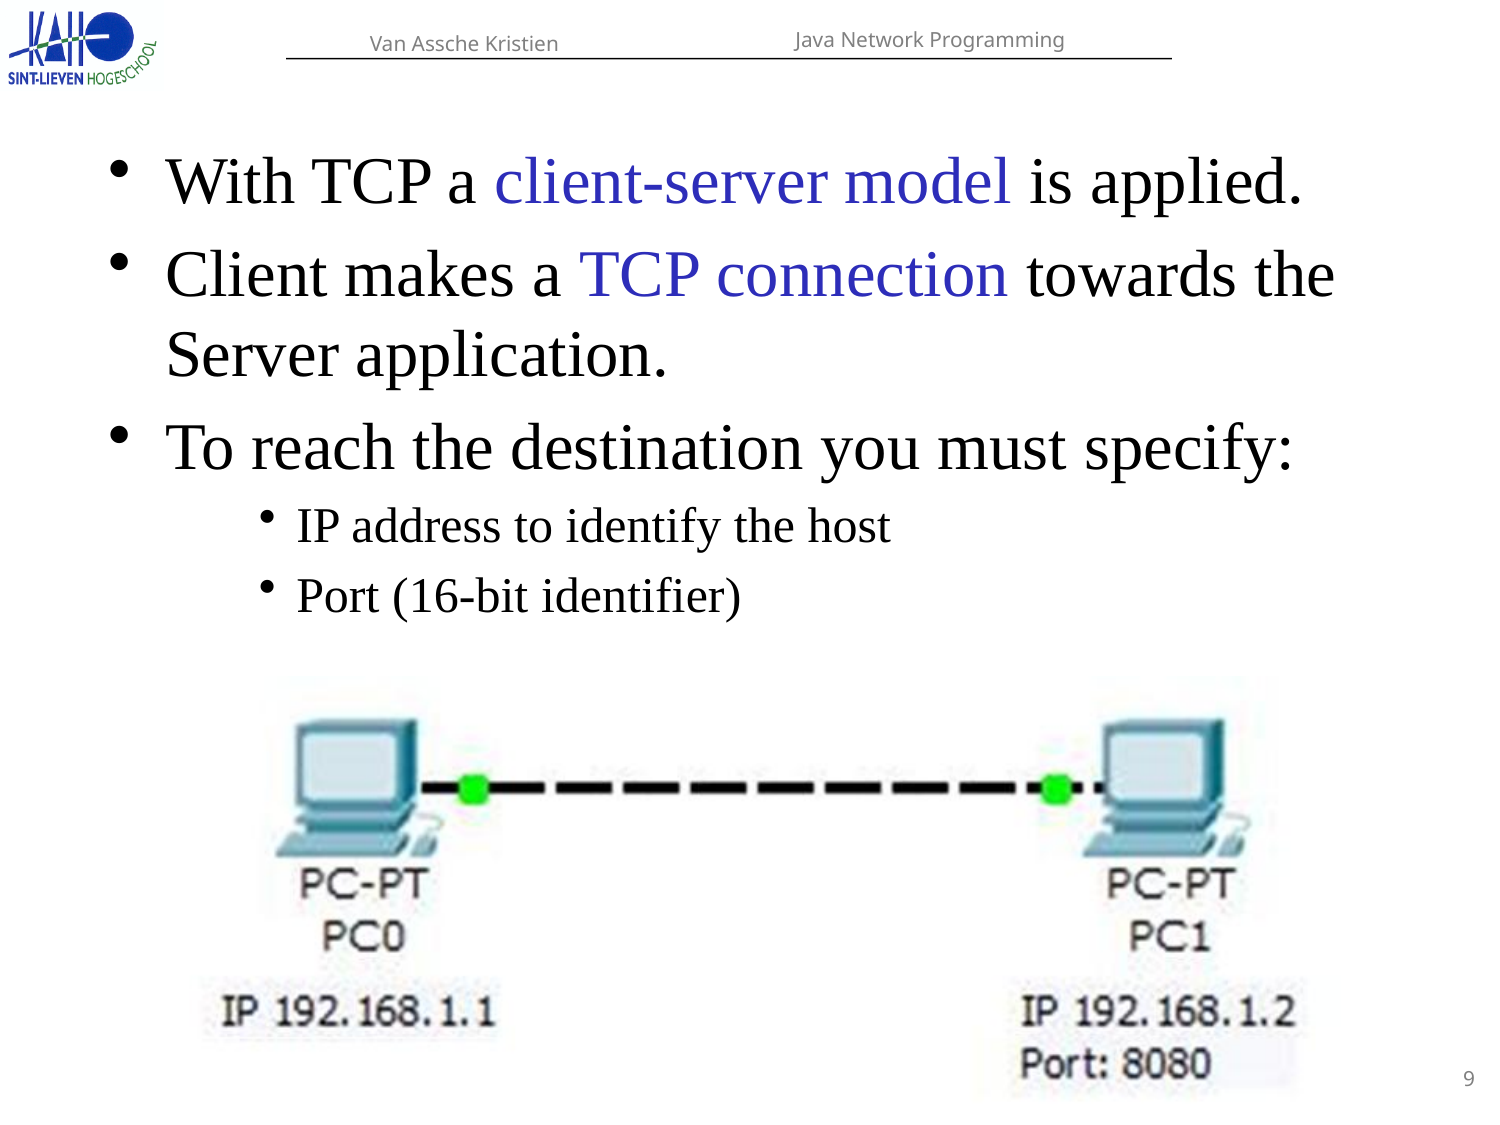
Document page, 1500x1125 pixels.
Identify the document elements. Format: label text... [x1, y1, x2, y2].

list With TCP a client-server model is applied. Client makes a TCP connection towards the Server application. To reach the destination you must specify: IP address to identify the host Port (16-bit identifier) [93, 128, 1369, 805]
picture [140, 676, 1351, 1125]
picture [0, 0, 164, 91]
